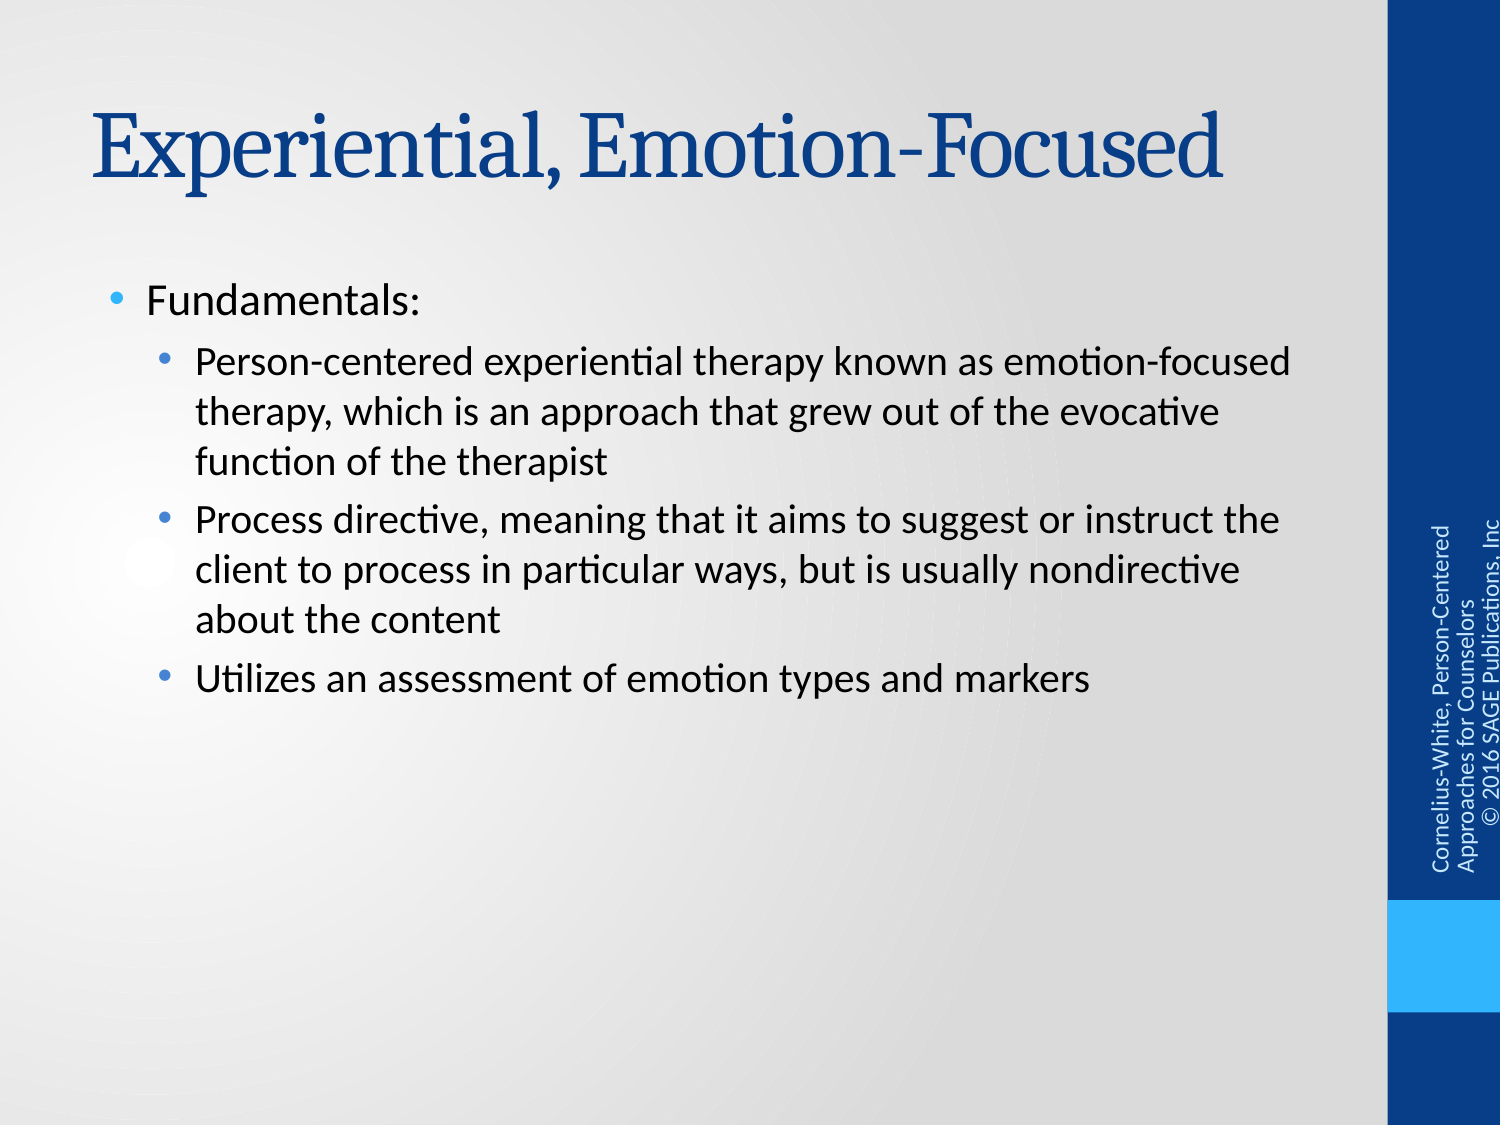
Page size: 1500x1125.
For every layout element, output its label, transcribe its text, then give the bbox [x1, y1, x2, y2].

list Fundamentals: Person-centered experiential therapy known as emotion-focused therapy, which is an approach that grew out of the evocative function of the therapist Process directive, meaning that it aims to suggest or instruct the client to process in particular ways, but is usually nondirective about the content Utilizes an assessment of emotion types and markers [75, 262, 1325, 1050]
title Experiential, Emotion-Focused [75, 45, 1325, 233]
footer Cornelius-White, Person-Centered Approaches for Counselors © 2016 SAGE Publications, Inc. [1408, 500, 1469, 889]
